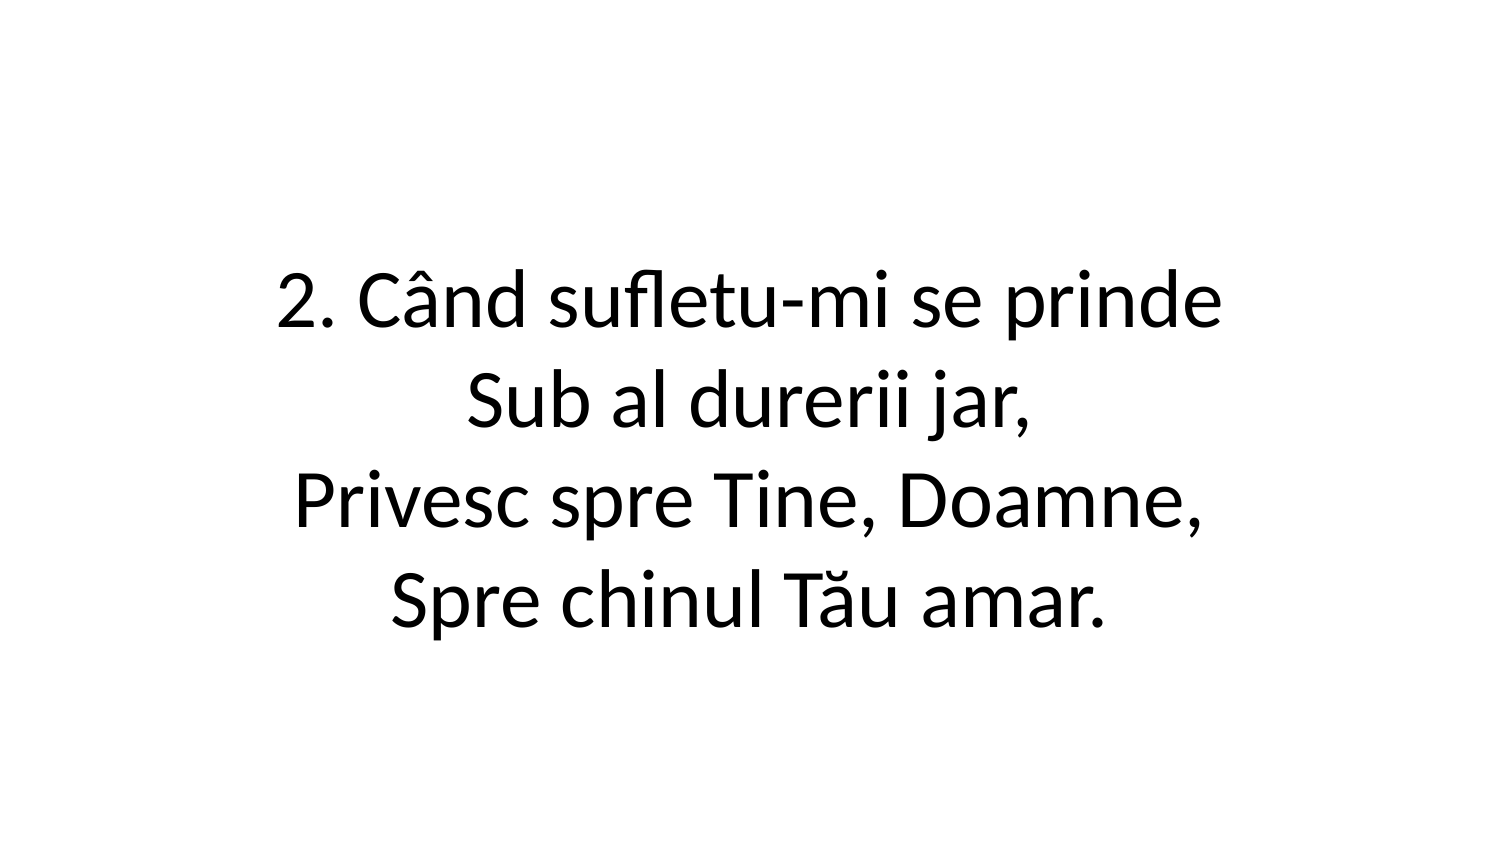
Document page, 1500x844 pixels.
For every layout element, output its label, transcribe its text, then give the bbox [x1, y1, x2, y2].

text_box 2. Când sufletu-mi se prinde Sub al durerii jar, Privesc spre Tine, Doamne, Spre chinul Tău amar. [260, 192, 1240, 652]
